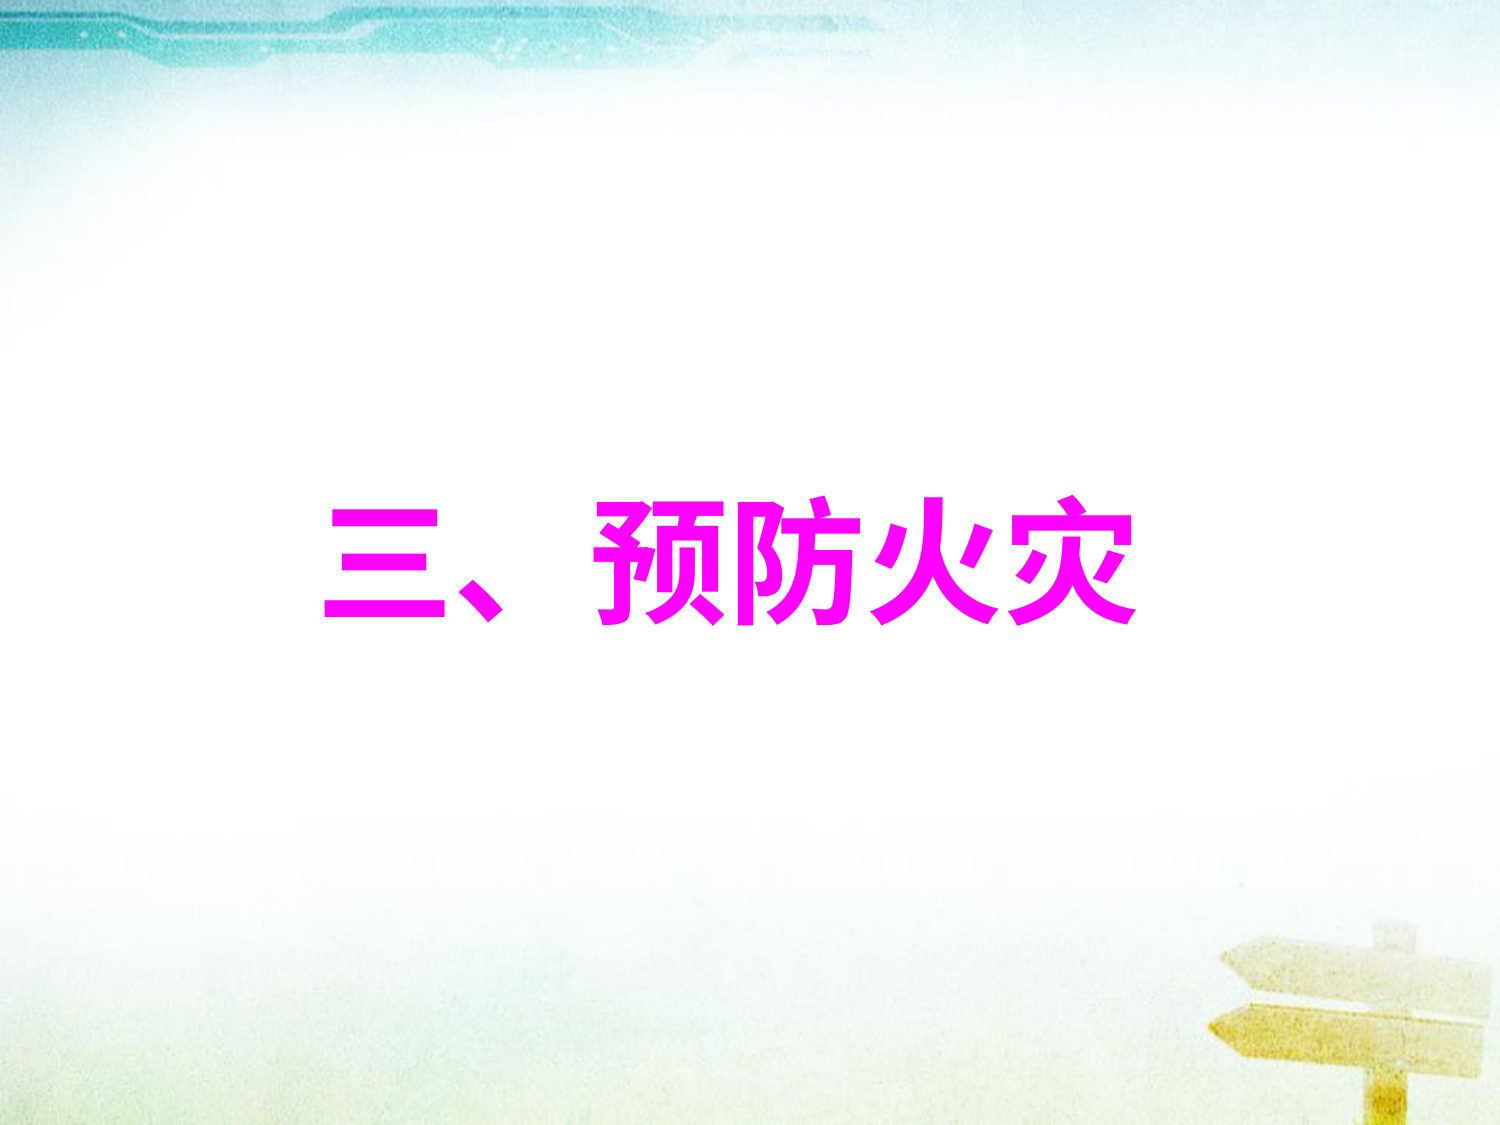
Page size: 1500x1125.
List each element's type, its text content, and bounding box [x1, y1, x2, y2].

text_box 三、预防火灾 [301, 468, 1156, 648]
picture [0, 0, 1500, 1125]
